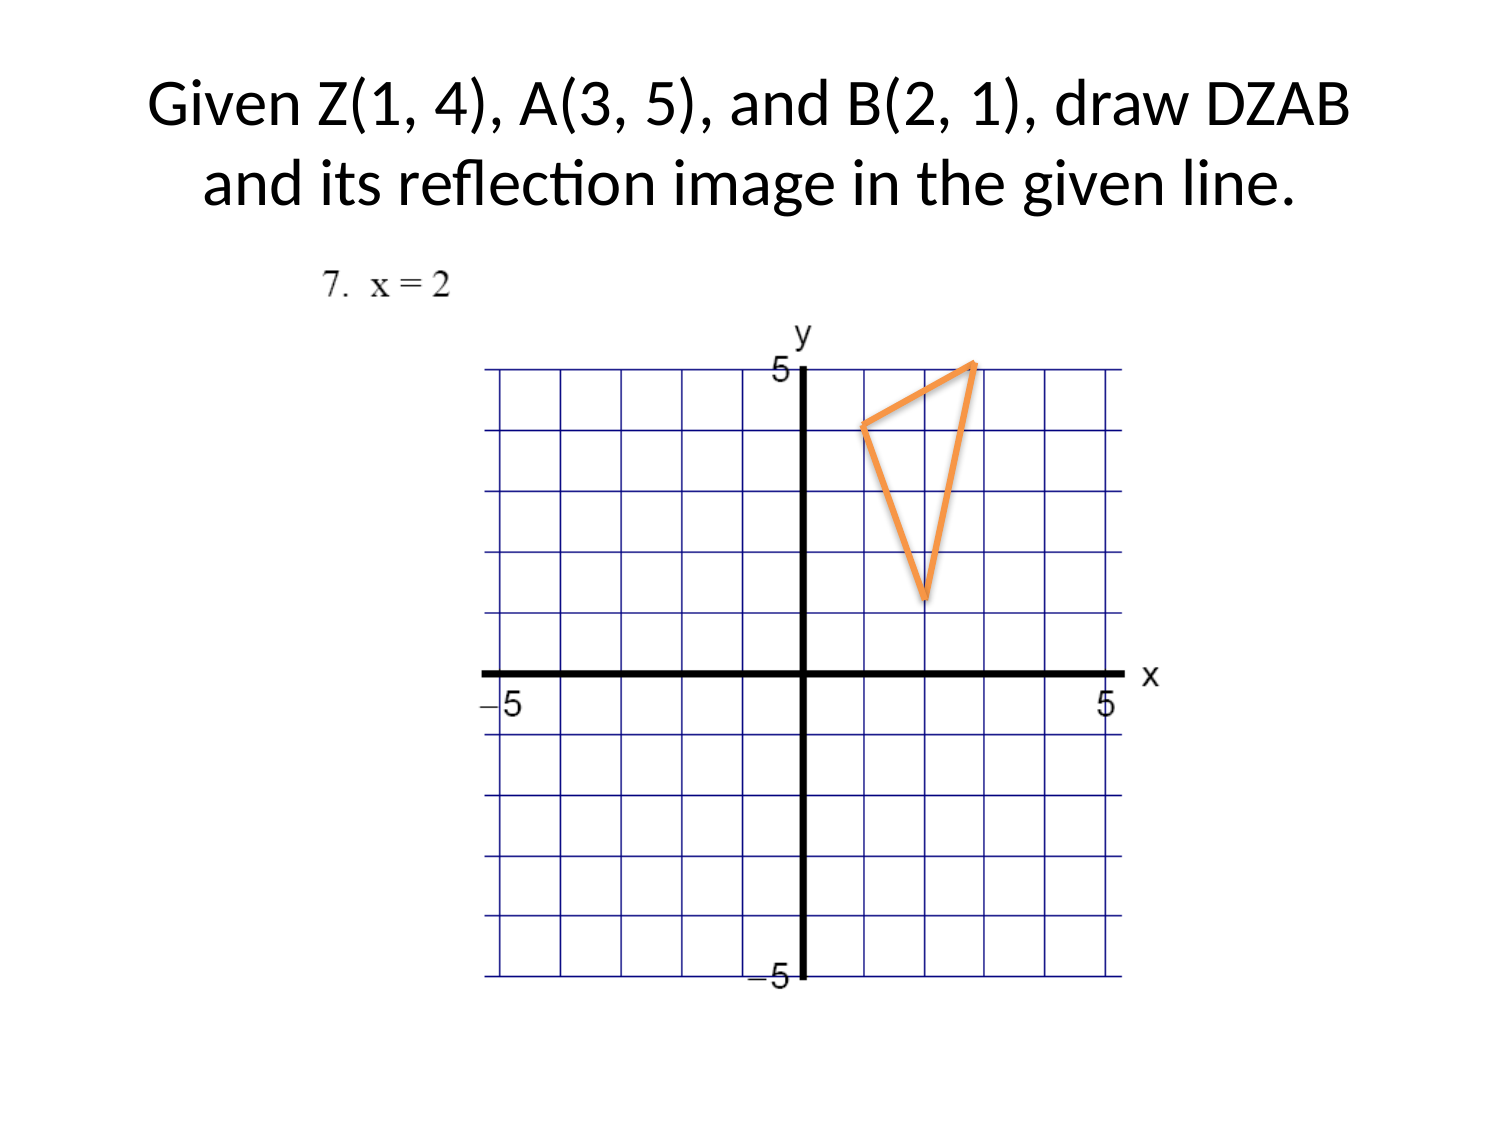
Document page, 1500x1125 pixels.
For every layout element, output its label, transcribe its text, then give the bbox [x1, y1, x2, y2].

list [319, 262, 1181, 1005]
title Given Z(1, 4), A(3, 5), and B(2, 1), draw DZAB and its reflection image in the given line. [75, 45, 1425, 233]
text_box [806, 480, 982, 544]
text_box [862, 362, 976, 426]
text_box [830, 455, 1069, 507]
